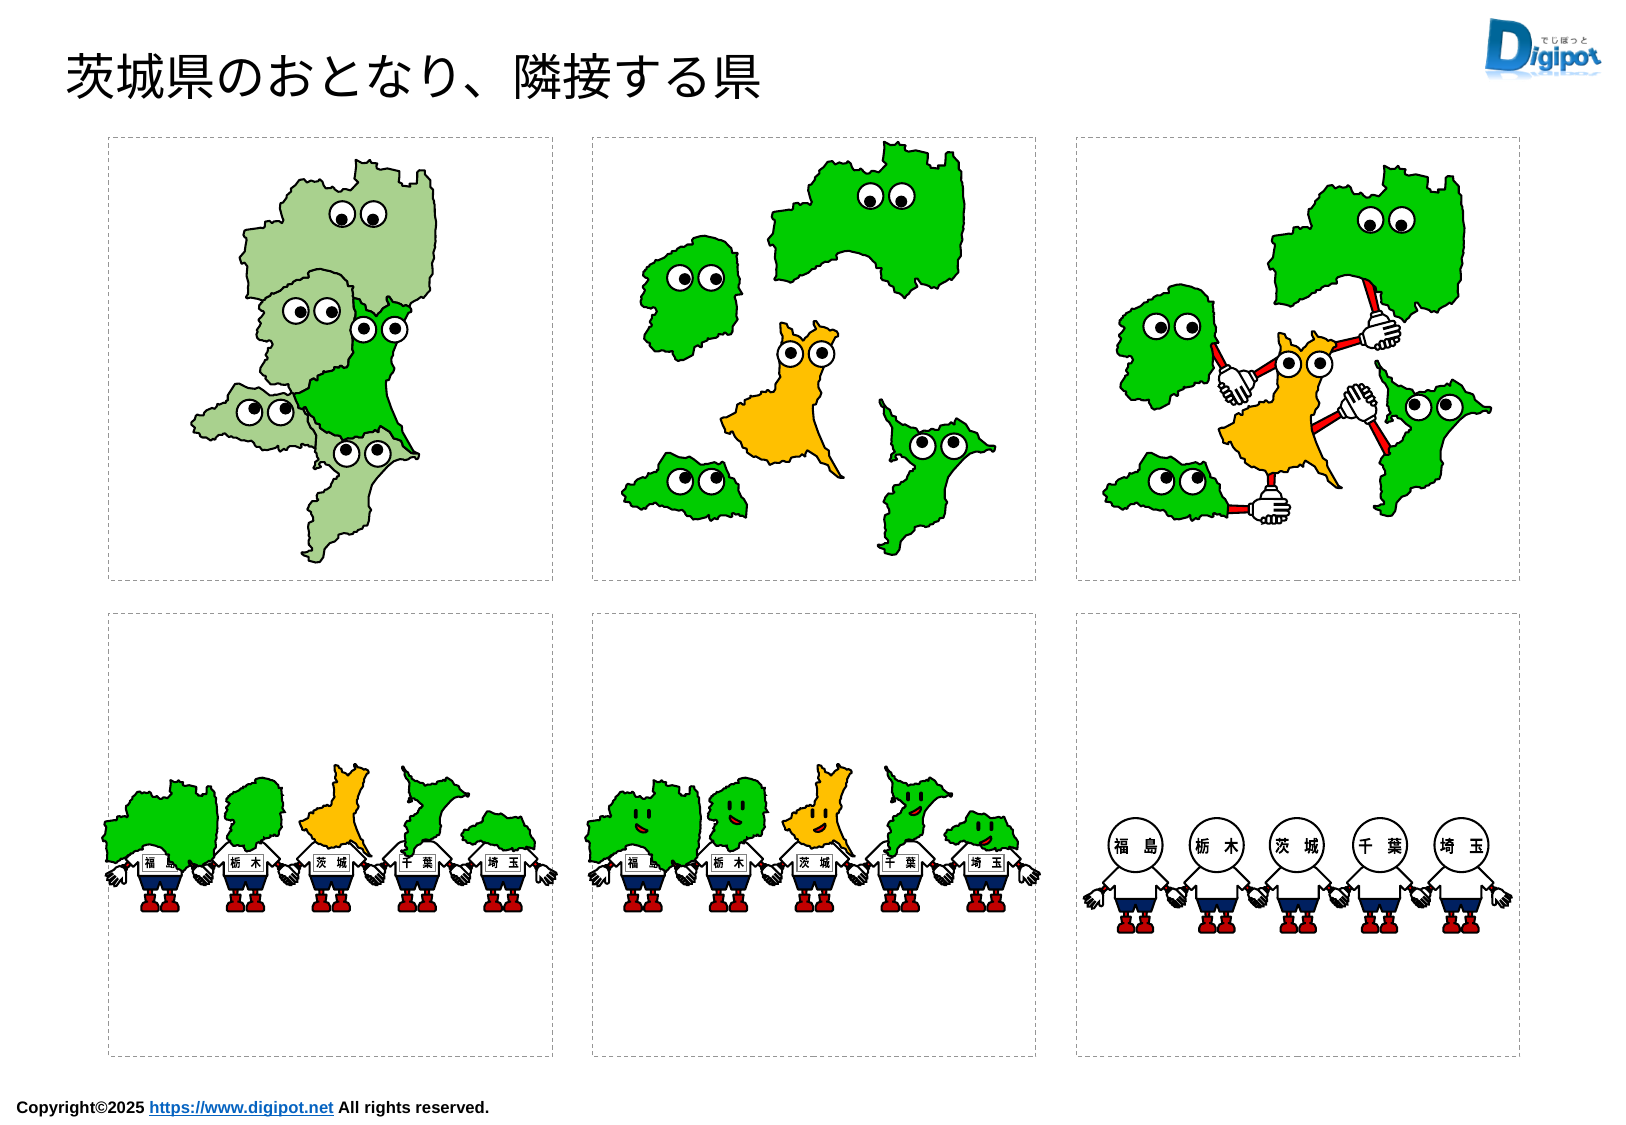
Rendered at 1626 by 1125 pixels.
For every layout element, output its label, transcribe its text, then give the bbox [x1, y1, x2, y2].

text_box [1084, 817, 1511, 933]
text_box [622, 141, 996, 555]
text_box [1103, 165, 1492, 525]
picture [1485, 18, 1602, 82]
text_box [585, 764, 1039, 912]
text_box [102, 764, 556, 912]
text_box 茨城県のおとなり、隣接する県 [50, 38, 777, 113]
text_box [191, 159, 437, 563]
